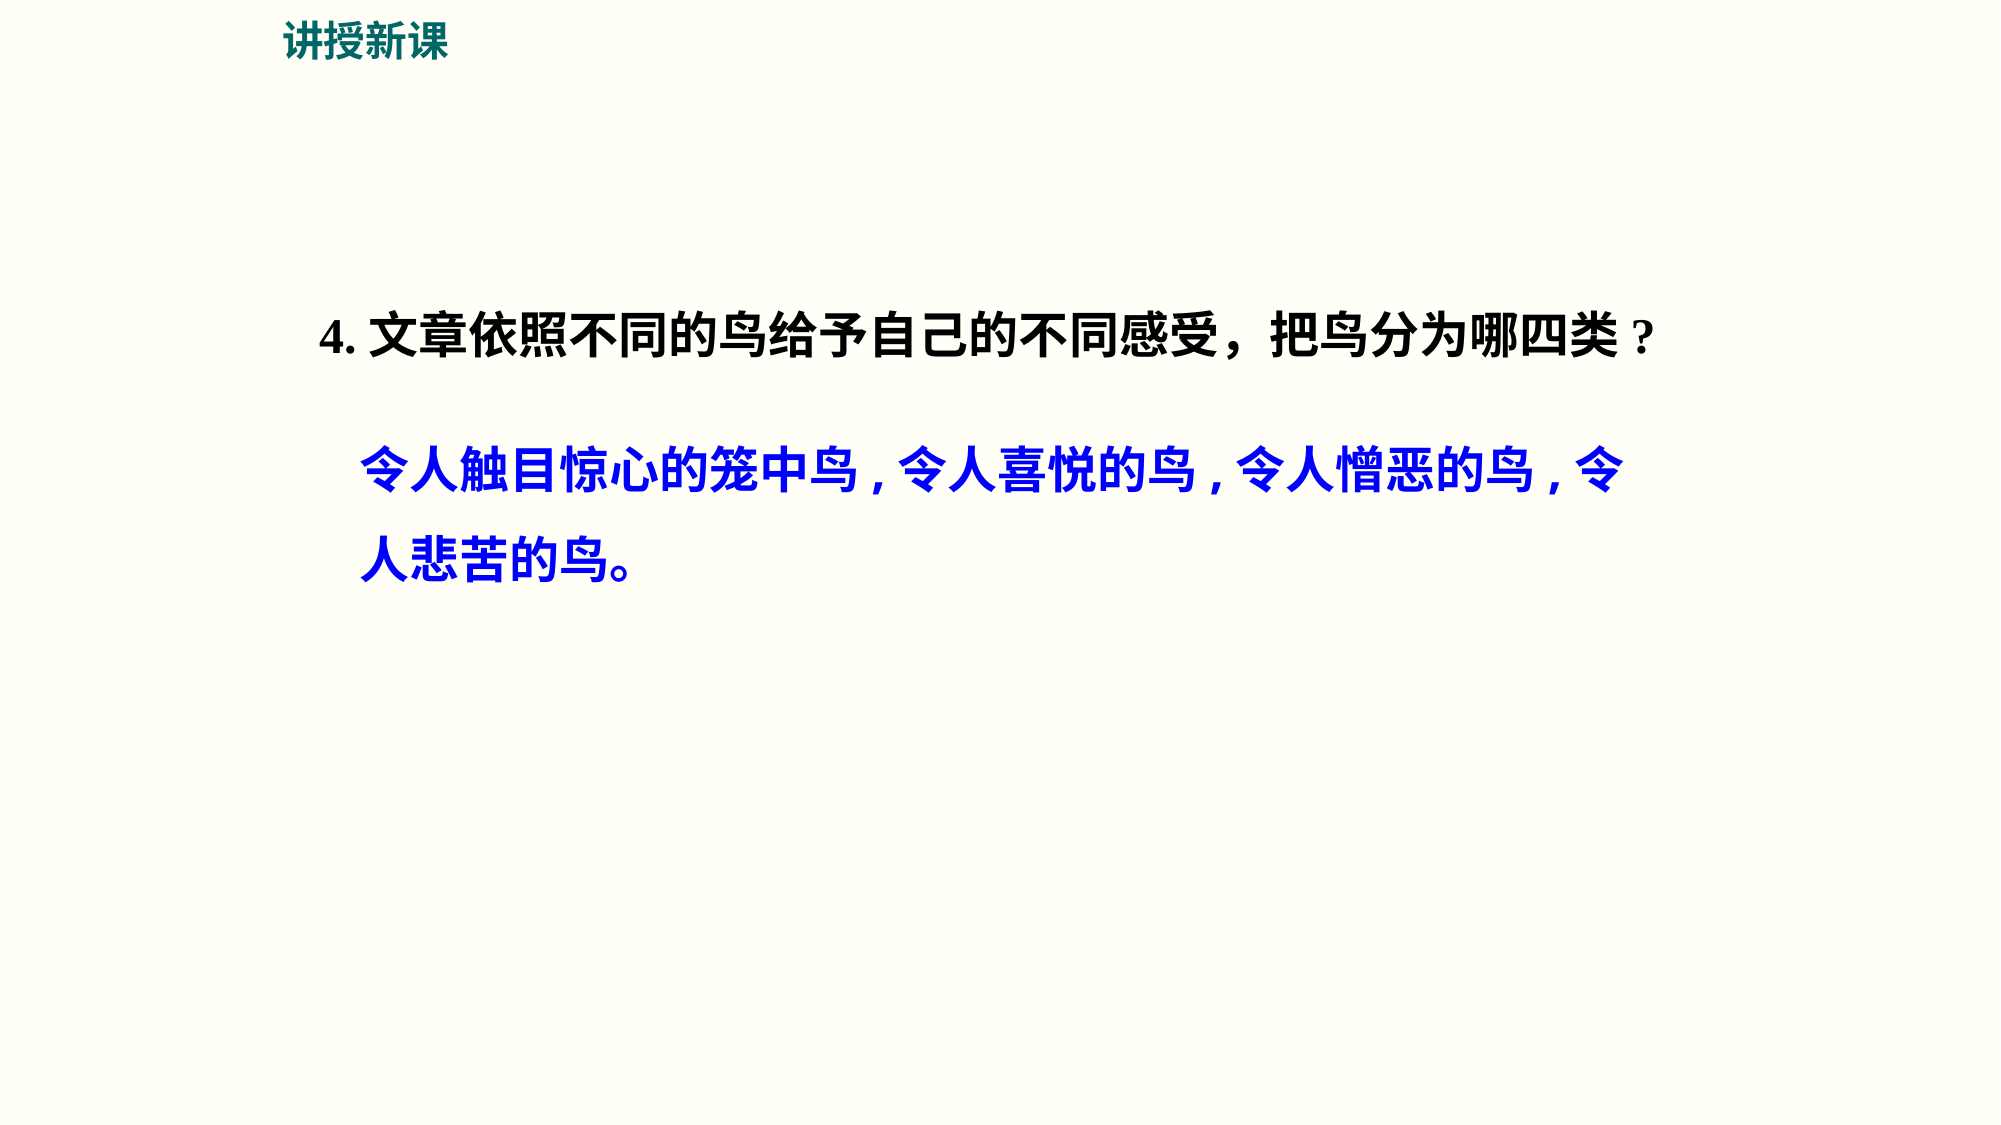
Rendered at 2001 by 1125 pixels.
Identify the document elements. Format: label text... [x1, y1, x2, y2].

text_box 讲授新课 [267, 7, 480, 73]
text_box 令人触目惊心的笼中鸟,令人喜悦的鸟,令人憎恶的鸟,令人悲苦的鸟。 [344, 400, 1674, 596]
text_box 4.文章依照不同的鸟给予自己的不同感受，把鸟分为哪四类? [304, 296, 1701, 372]
